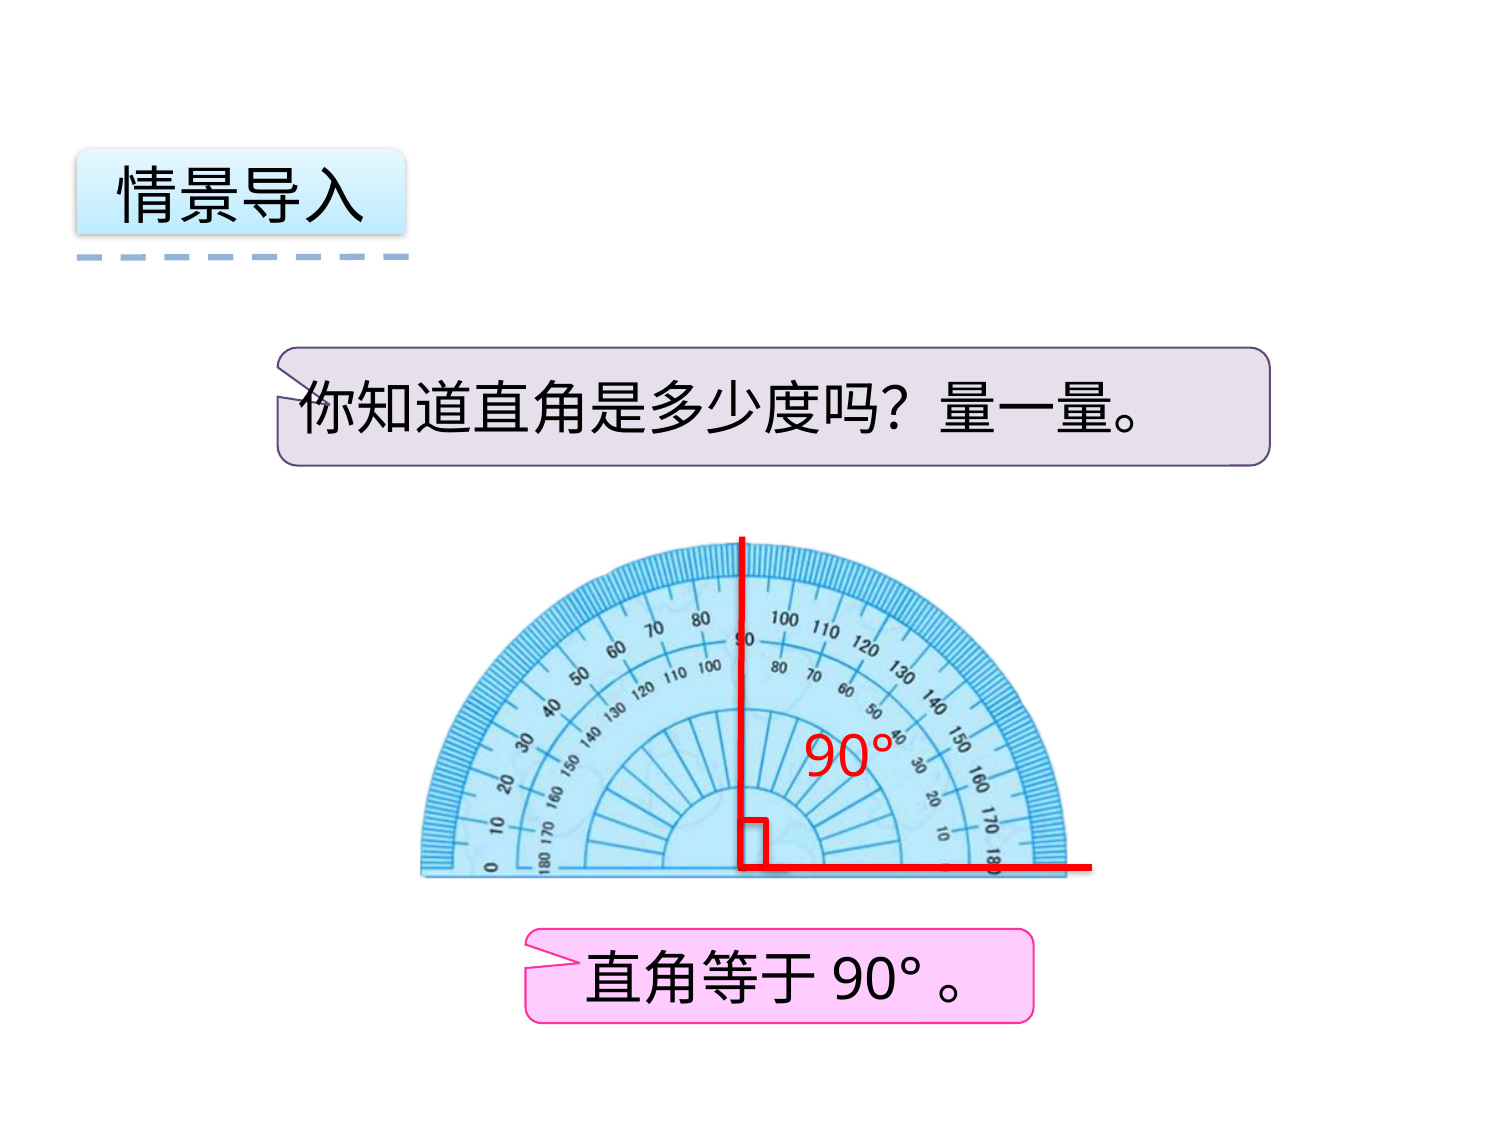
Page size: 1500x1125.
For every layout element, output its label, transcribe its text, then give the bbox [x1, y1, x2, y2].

text_box 你知道直角是多少度吗？量一量。 [277, 347, 1270, 466]
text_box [739, 536, 743, 820]
text_box 直角等于90°。 [525, 973, 1034, 1024]
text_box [741, 819, 790, 868]
text_box 情景导入 [76, 148, 406, 235]
picture [413, 467, 1075, 965]
